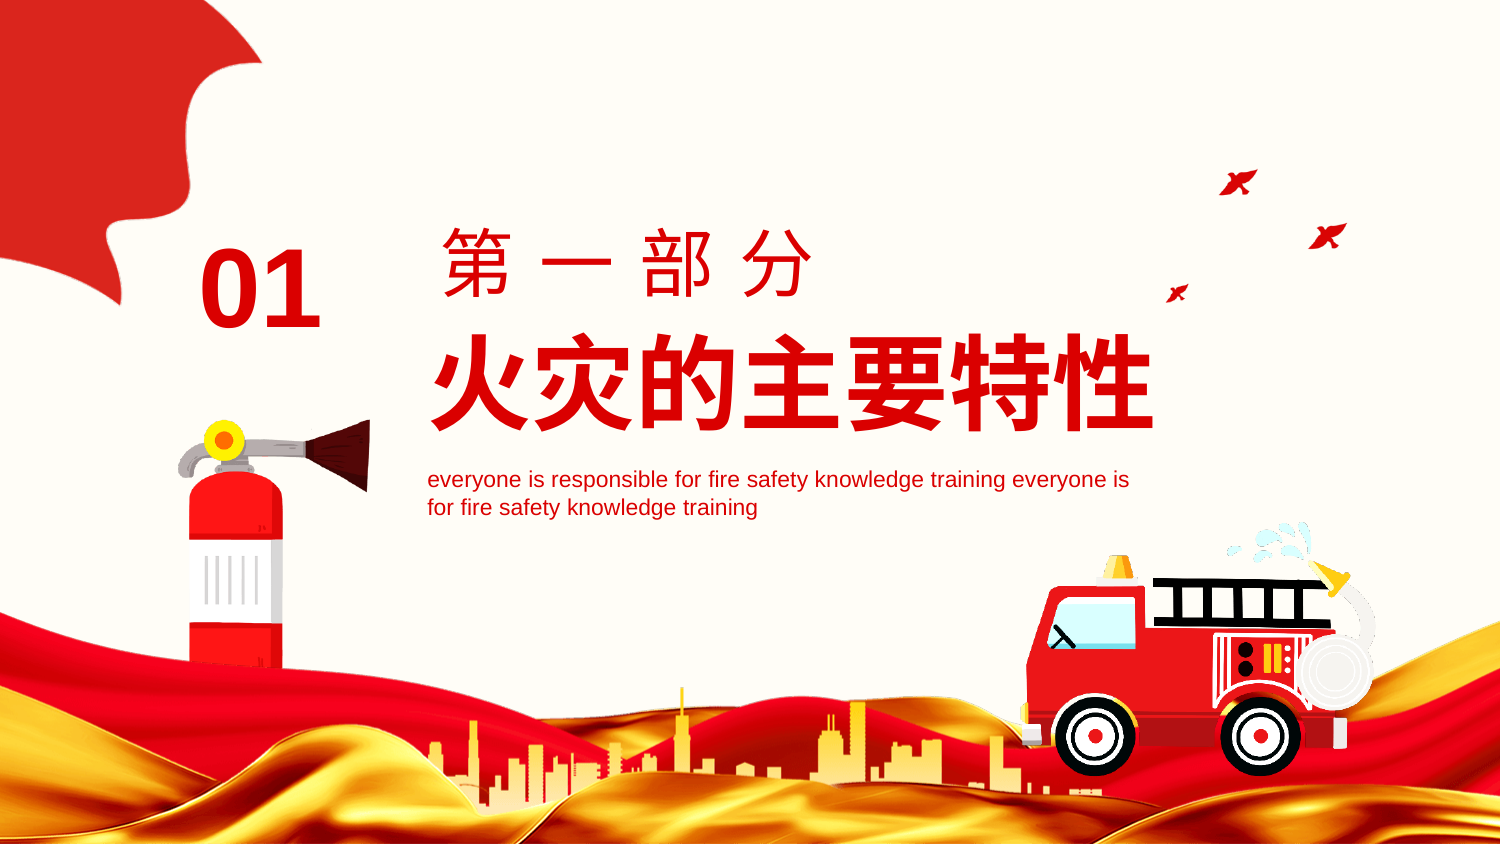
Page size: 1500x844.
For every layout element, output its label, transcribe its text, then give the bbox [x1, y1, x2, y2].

text_box 01 [171, 207, 350, 358]
picture [1140, 145, 1350, 310]
text_box 第一部分 [424, 209, 875, 314]
picture [0, 0, 271, 322]
picture [0, 381, 1500, 844]
text_box everyone is responsible for fire safety knowledge training everyone is for fire safety knowledge training [412, 457, 1163, 527]
text_box 火灾的主要特性 [412, 311, 1188, 452]
